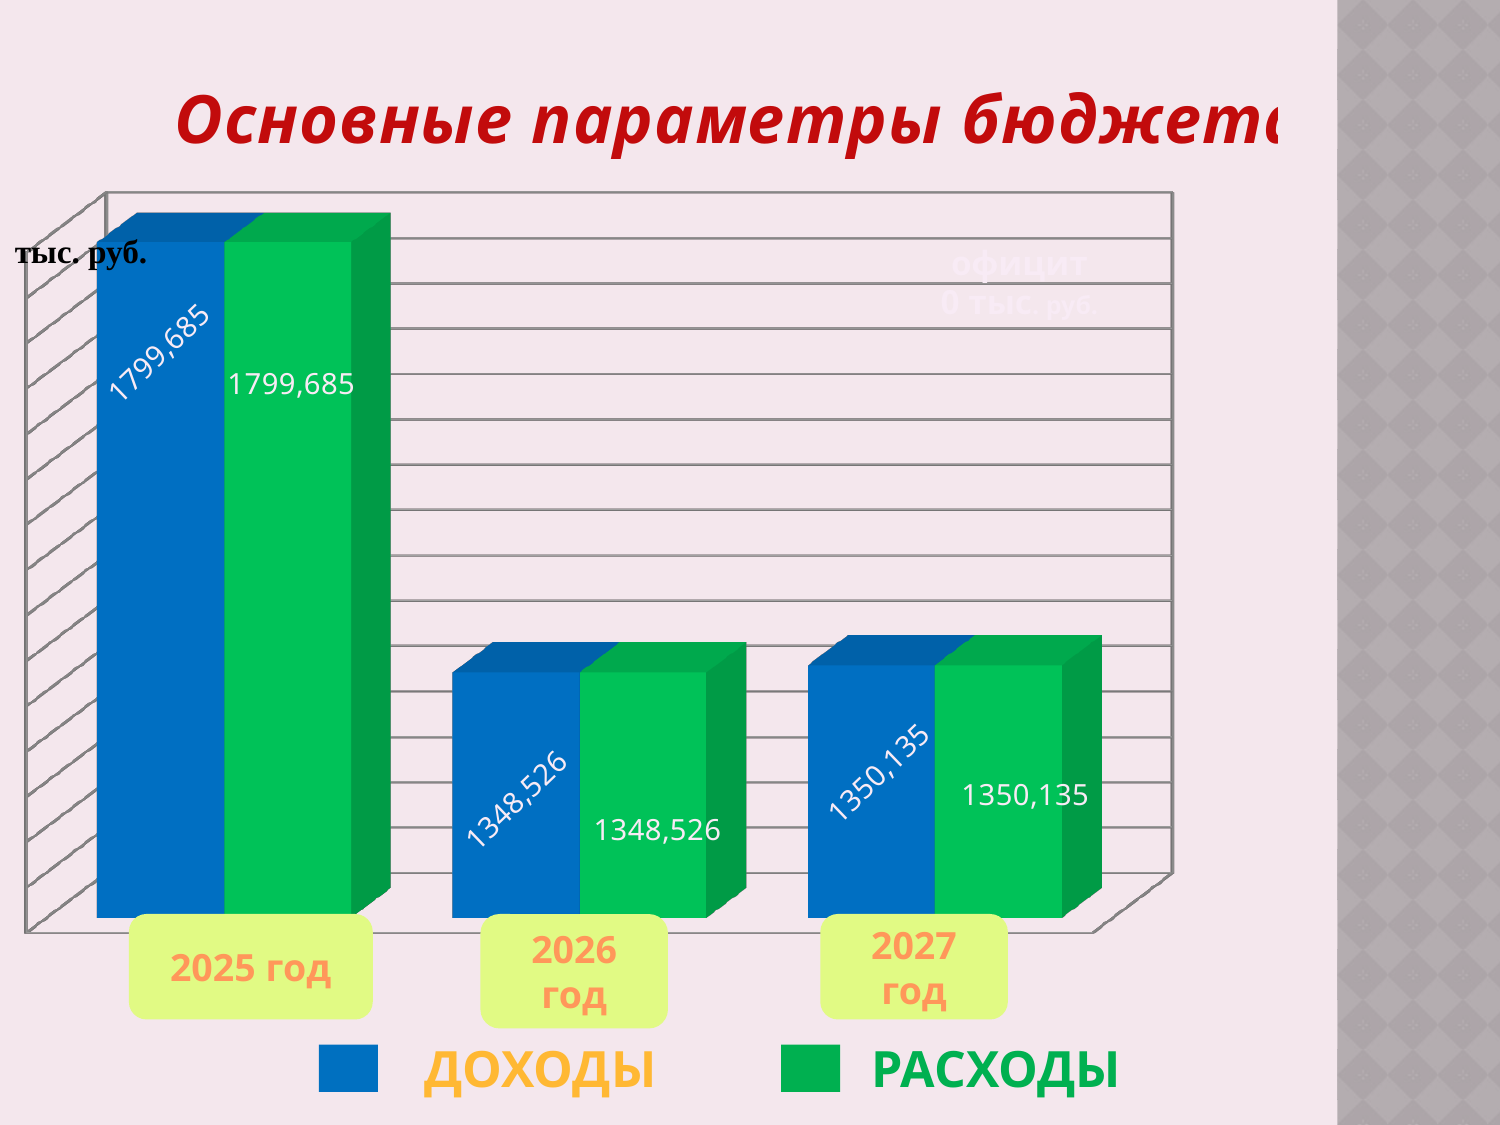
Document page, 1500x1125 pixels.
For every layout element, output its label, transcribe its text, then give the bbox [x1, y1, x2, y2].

text_box 2027 год [816, 960, 1012, 1023]
text_box 2025 год [125, 960, 377, 1023]
text_box [316, 1041, 381, 1095]
text_box расходы [856, 1030, 1136, 1106]
chart [0, 175, 1200, 950]
text_box Доходы [410, 1030, 671, 1106]
text_box Основные параметры бюджета [66, 46, 1414, 188]
text_box [778, 1041, 843, 1095]
text_box 2026 год [477, 960, 672, 1030]
